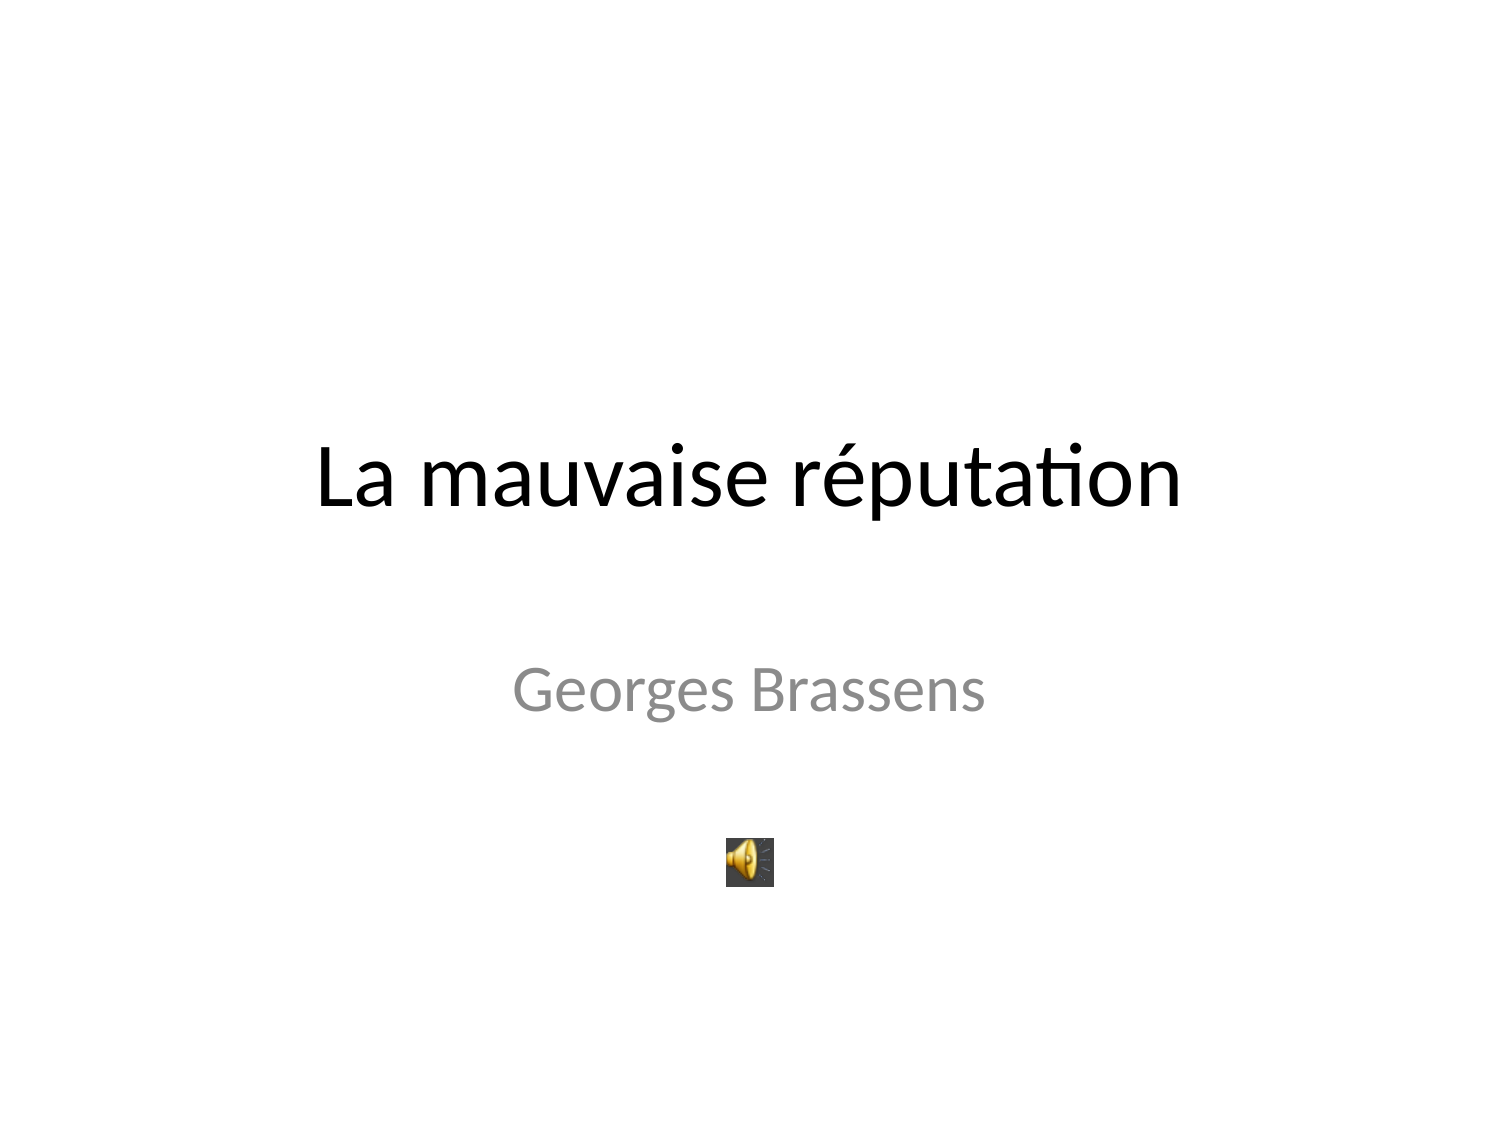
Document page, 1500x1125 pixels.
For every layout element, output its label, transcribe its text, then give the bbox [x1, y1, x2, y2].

subtitle Georges Brassens [225, 637, 1275, 925]
picture [724, 837, 776, 888]
title La mauvaise réputation [112, 349, 1388, 591]
